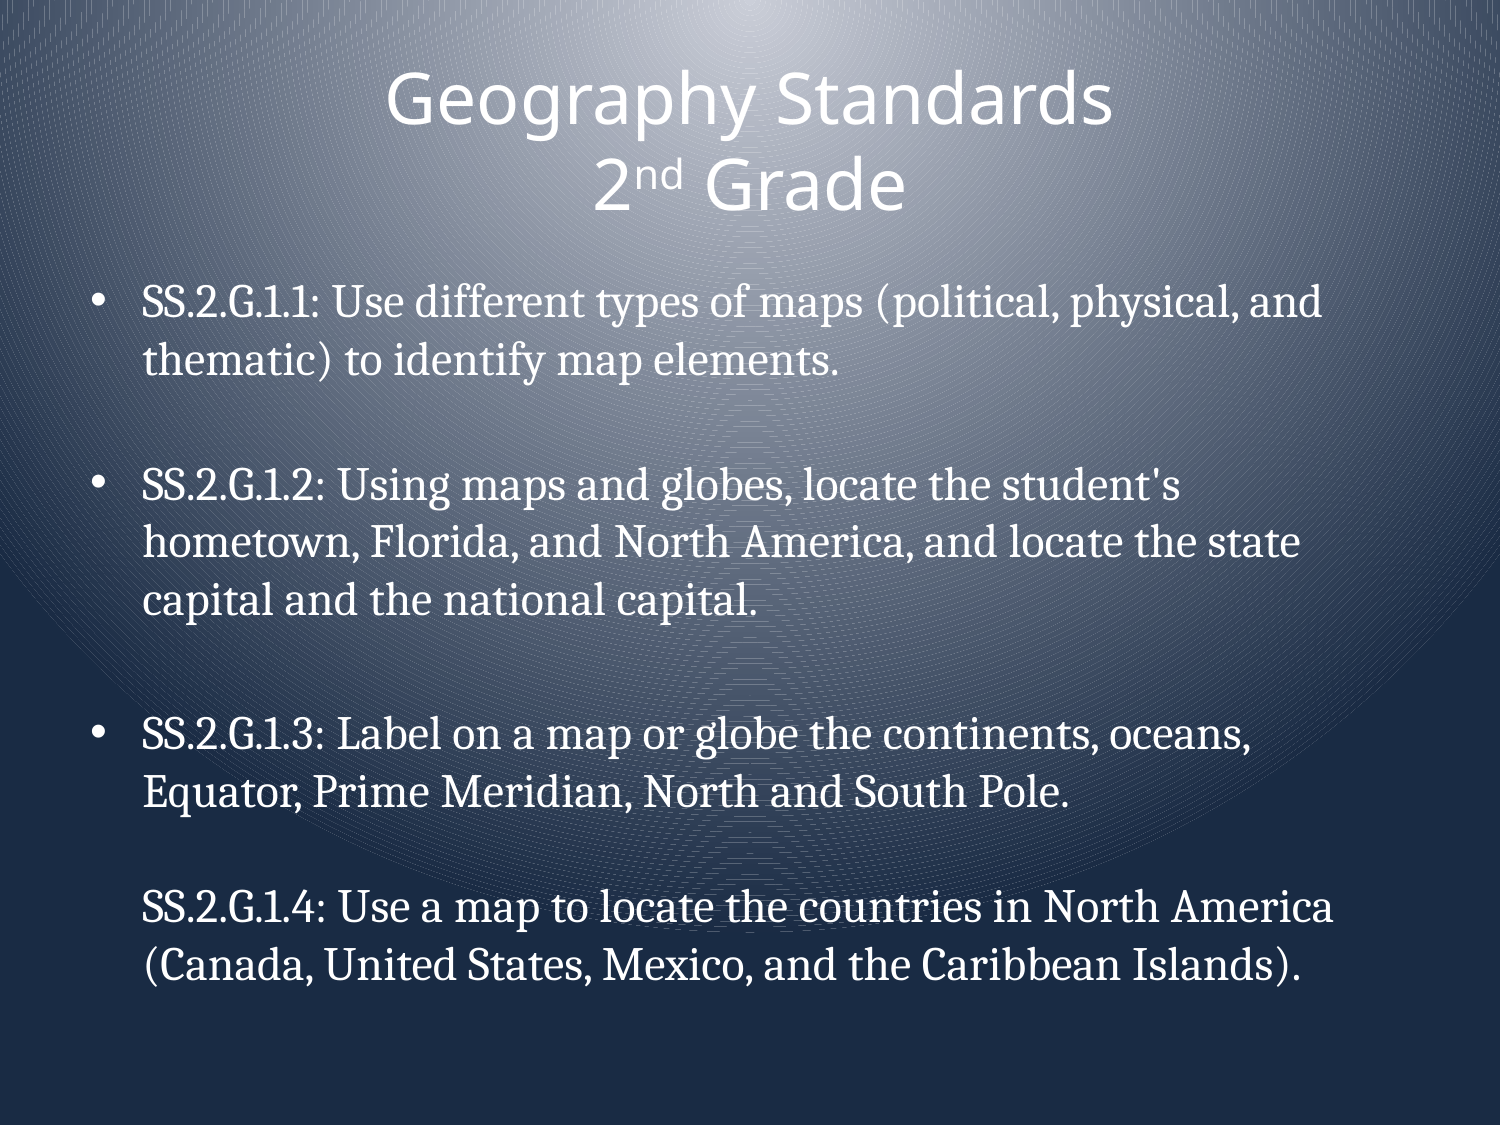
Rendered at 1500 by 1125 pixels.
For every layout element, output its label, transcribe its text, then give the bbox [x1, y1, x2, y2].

list SS.2.G.1.1: Use different types of maps (political, physical, and thematic) to identify map elements. SS.2.G.1.2: Using maps and globes, locate the student's hometown, Florida, and North America, and locate the state capital and the national capital. SS.2.G.1.3: Label on a map or globe the continents, oceans, Equator, Prime Meridian, North and South Pole. SS.2.G.1.4: Use a map to locate the countries in North America (Canada, United States, Mexico, and the Caribbean Islands). [75, 262, 1425, 1005]
title Geography Standards 2nd Grade [75, 45, 1425, 233]
